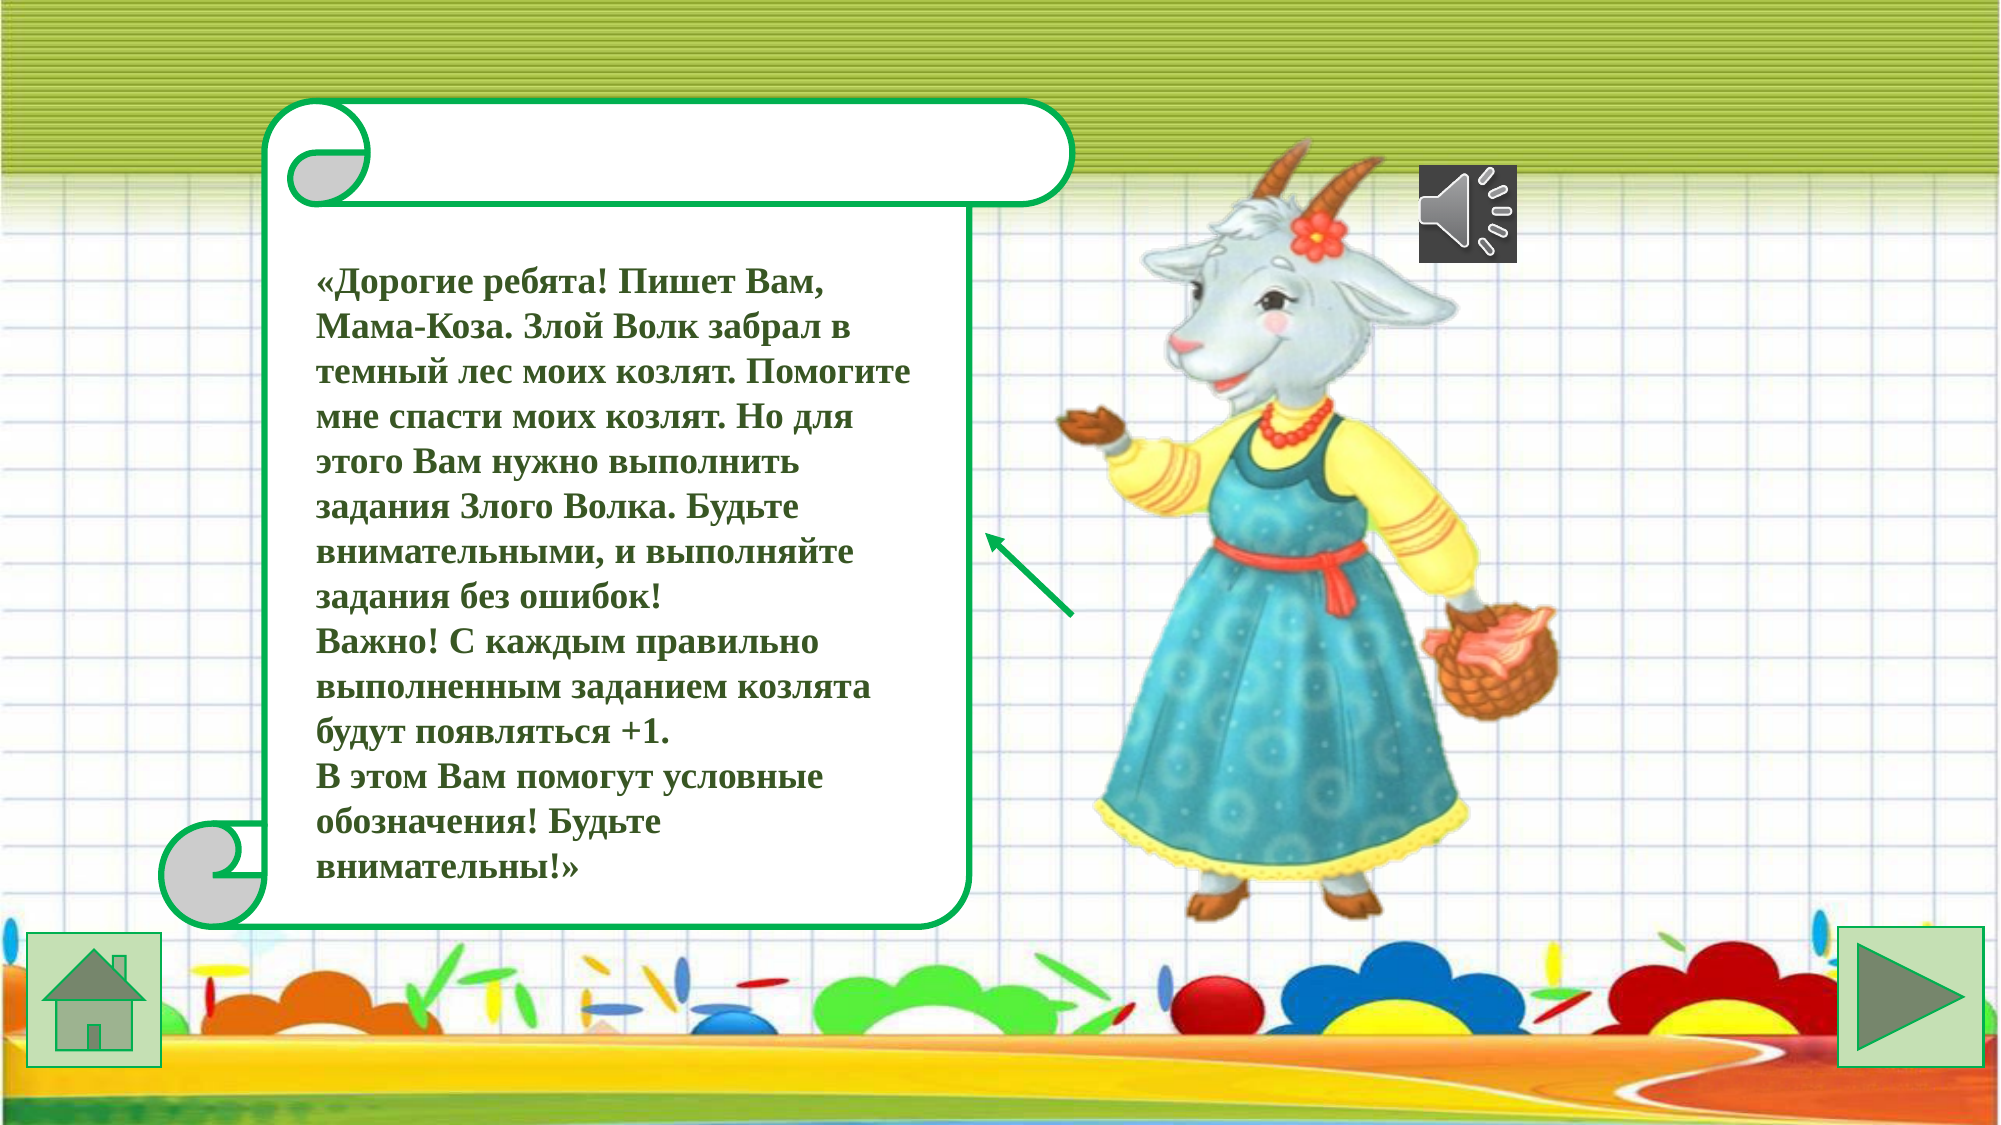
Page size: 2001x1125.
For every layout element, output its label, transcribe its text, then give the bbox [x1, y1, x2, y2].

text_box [985, 532, 1073, 616]
text_box [160, 99, 1043, 928]
text_box [26, 932, 162, 1068]
text_box [1837, 926, 1985, 1068]
picture [0, 0, 2001, 1125]
text_box «Дорогие ребята! Пишет Вам, Мама-Коза. Злой Волк забрал в темный лес моих козлят. Помогите мне спасти моих козлят. Но для этого Вам нужно выполнить задания Злого Волка. Будьте внимательными, и выполняйте задания без ошибок! Важно! С каждым правильно выполненным заданием козлята будут появляться +1. В этом Вам помогут условные обозначения! Будьте внимательны!» [301, 248, 933, 894]
